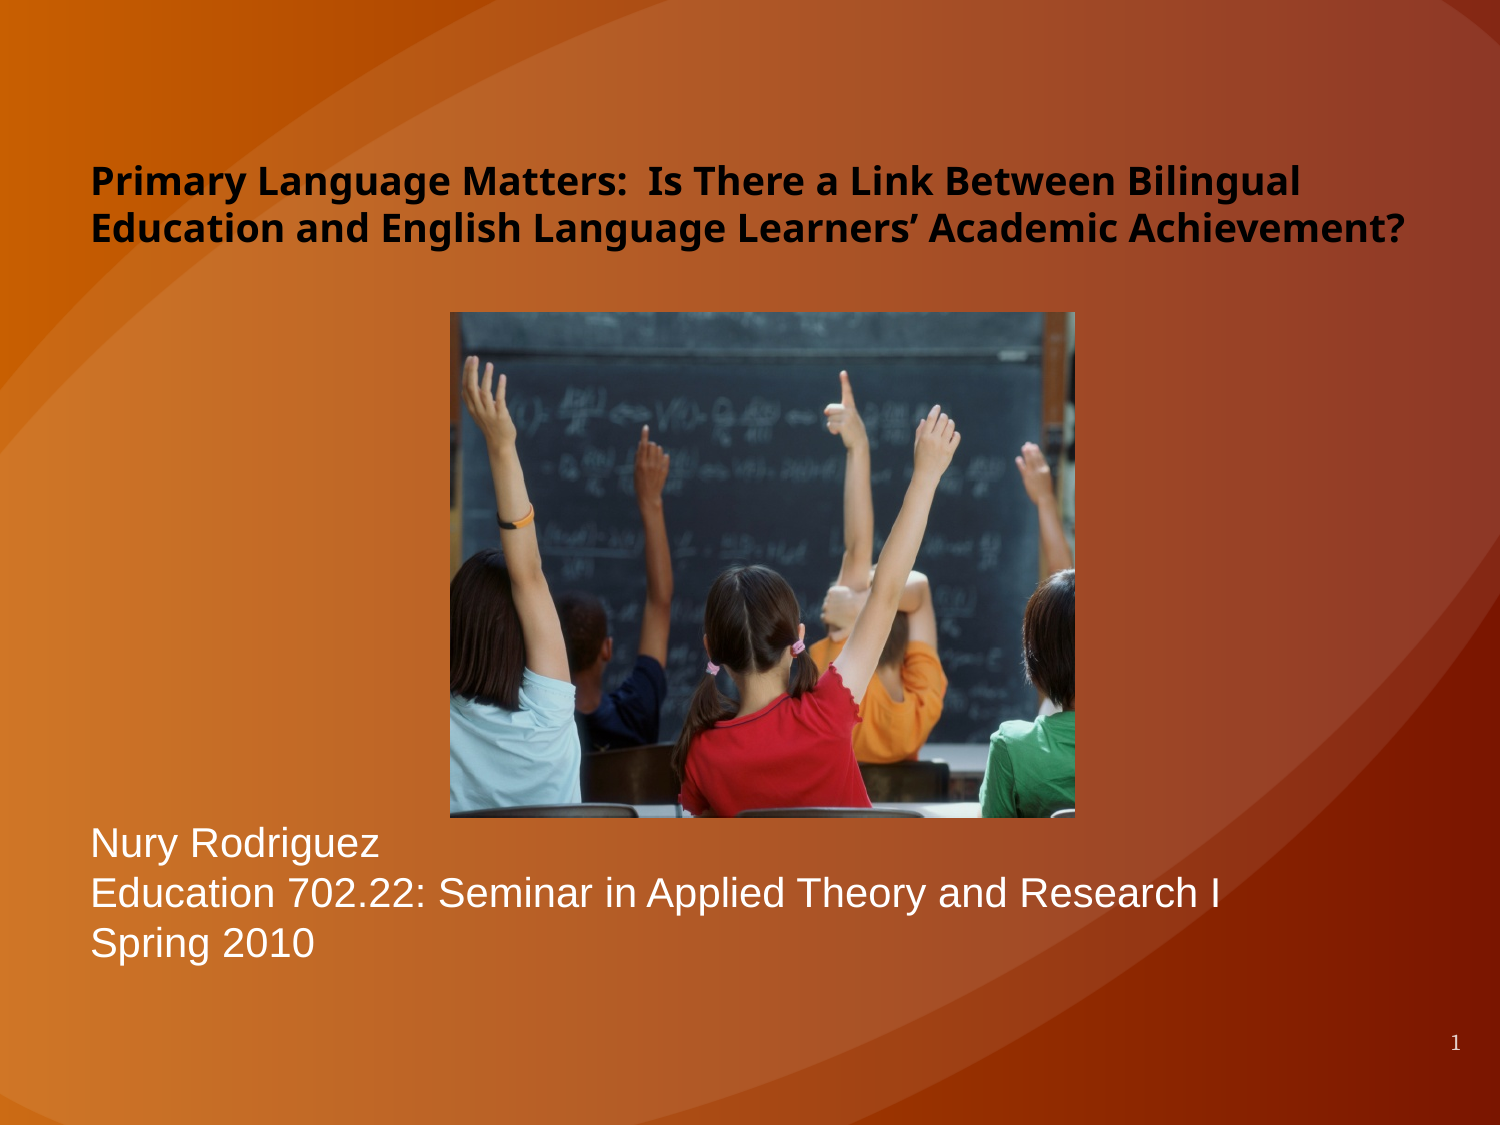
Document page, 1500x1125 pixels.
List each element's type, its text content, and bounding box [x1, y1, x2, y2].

picture [0, 0, 1500, 1125]
text_box Nury Rodriguez Education 702.22: Seminar in Applied Theory and Research I Spring 2010 [75, 808, 1400, 974]
slide_number 1 [1387, 1025, 1475, 1063]
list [449, 311, 1076, 818]
title Primary Language Matters: Is There a Link Between Bilingual Education and English Language Learners’ Academic Achievement? [75, 112, 1425, 325]
